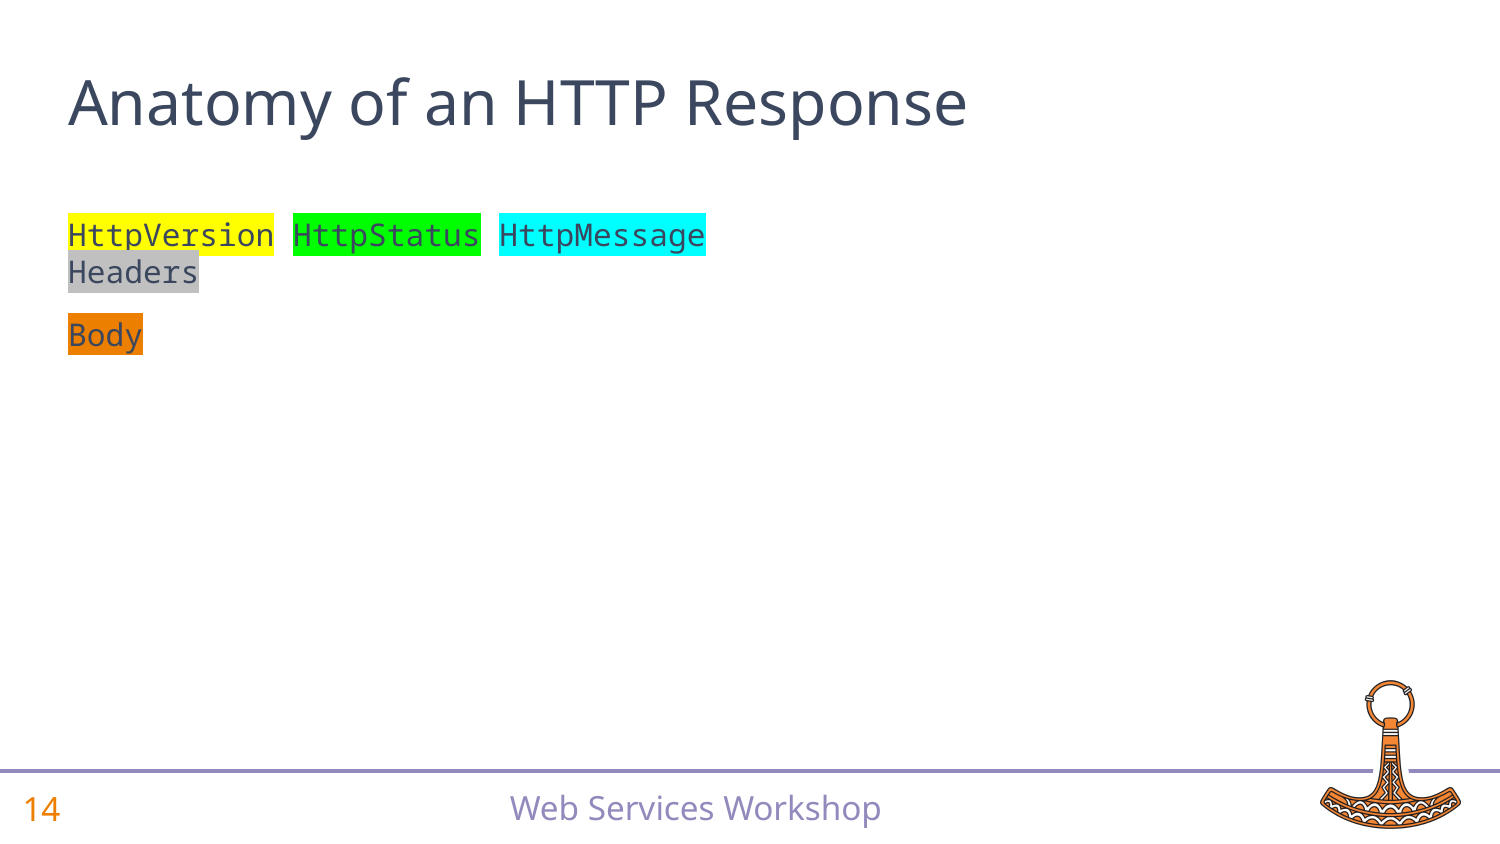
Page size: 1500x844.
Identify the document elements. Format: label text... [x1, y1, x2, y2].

title Anatomy of an HTTP Response [53, 43, 1203, 157]
picture [1320, 680, 1461, 829]
list HttpVersion HttpStatus HttpMessage Headers Body [53, 207, 1453, 740]
